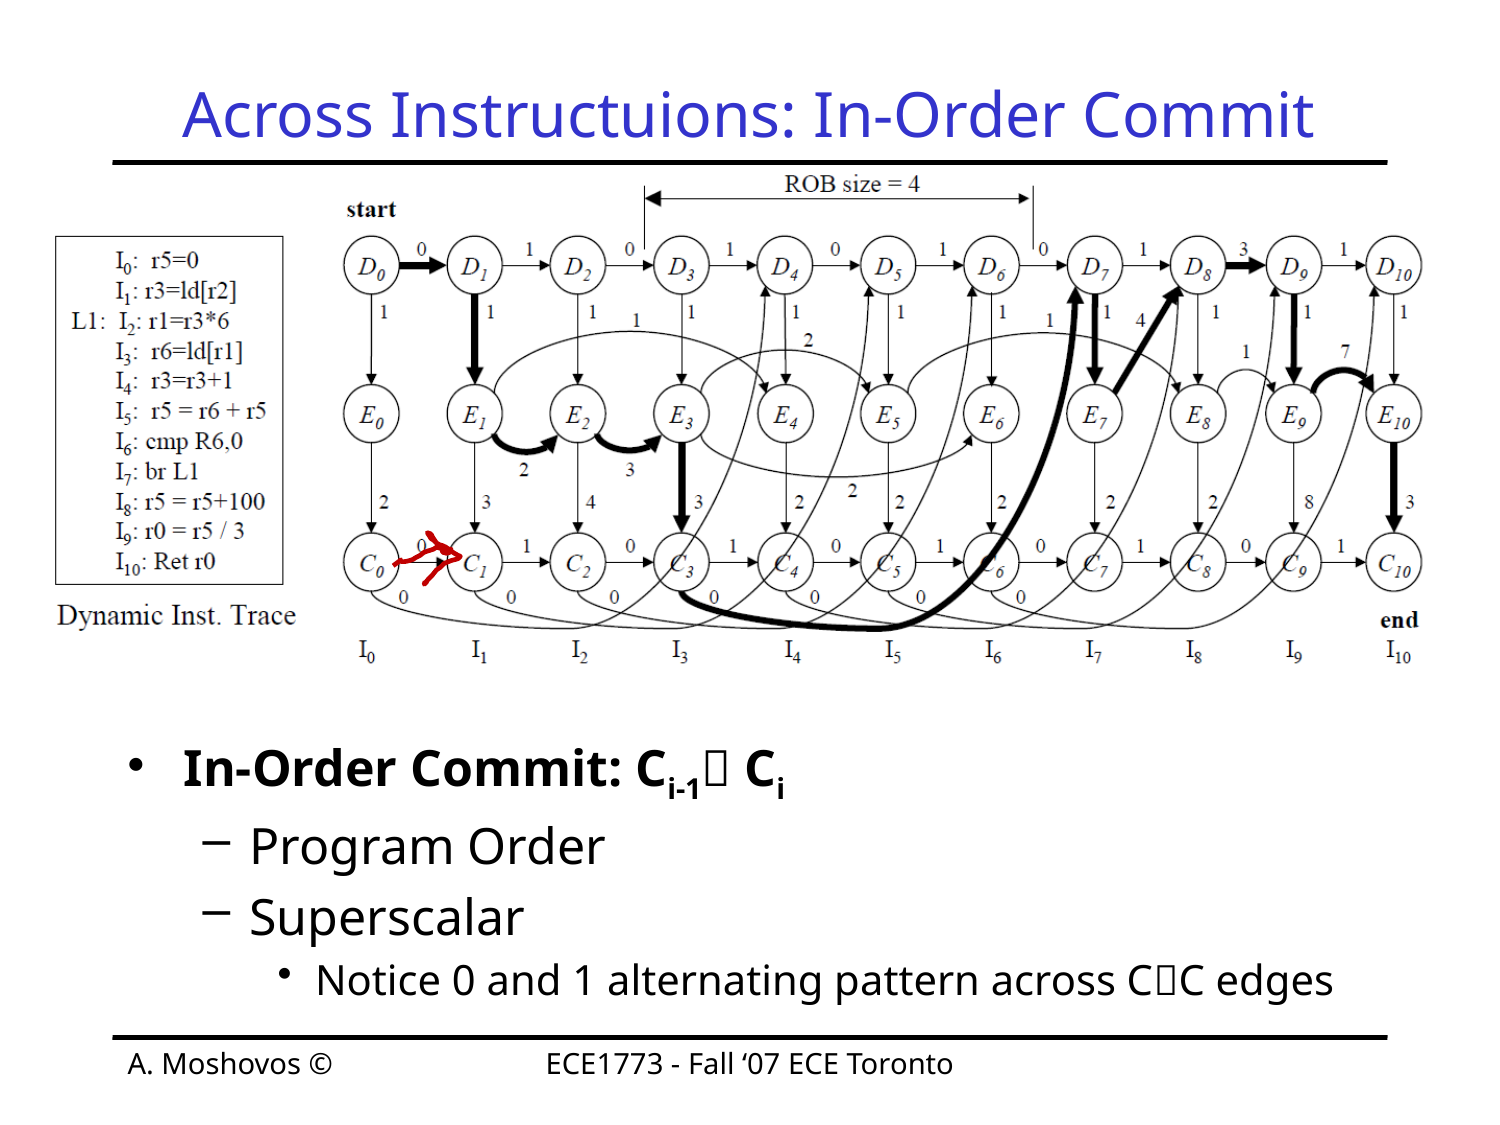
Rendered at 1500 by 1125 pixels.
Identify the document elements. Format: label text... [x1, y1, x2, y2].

title Across Instructuions: In-Order Commit [112, 62, 1388, 163]
footer ECE1773 - Fall ‘07 ECE Toronto [487, 1037, 1013, 1101]
list In-Order Commit: Ci-1 Ci Program Order Superscalar Notice 0 and 1 alternating pattern across CC edges [112, 729, 1388, 1026]
picture [1, 169, 1487, 679]
slide_number A. Moshovos © [112, 1037, 426, 1101]
